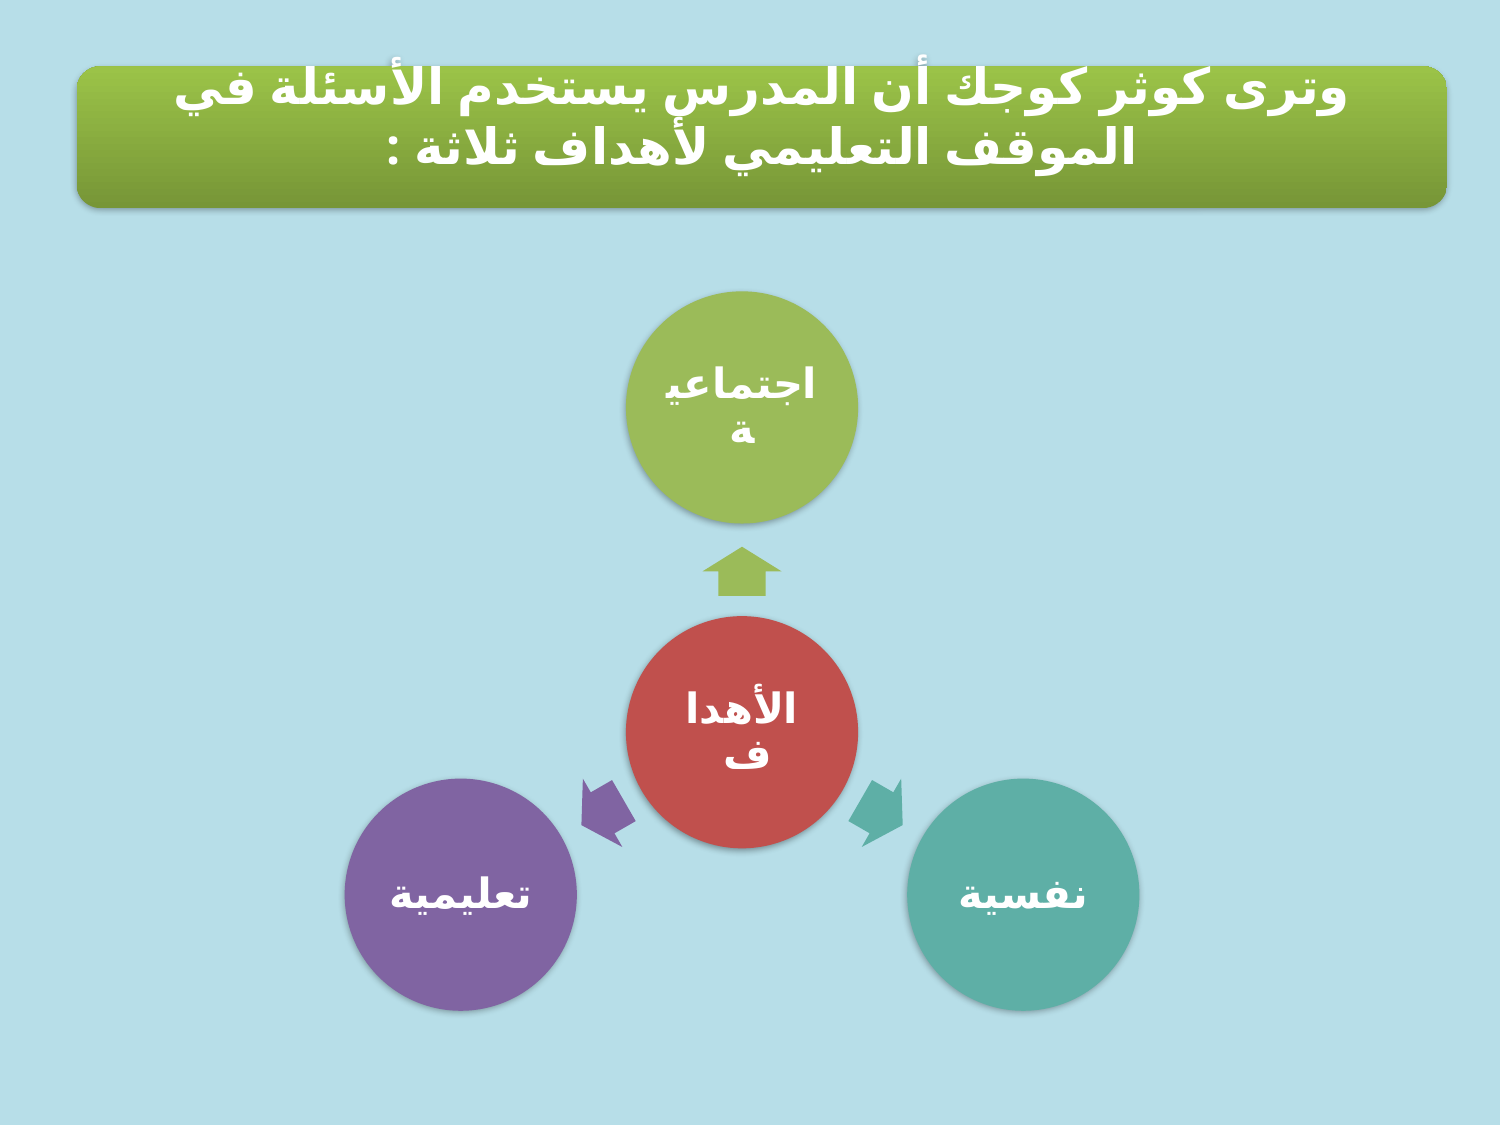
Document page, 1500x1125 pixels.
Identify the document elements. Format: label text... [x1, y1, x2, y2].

text_box وترى كوثر كوجك أن المدرس يستخدم الأسئلة في الموقف التعليمي لأهداف ثلاثة : [76, 66, 1447, 209]
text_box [241, 290, 1243, 1012]
